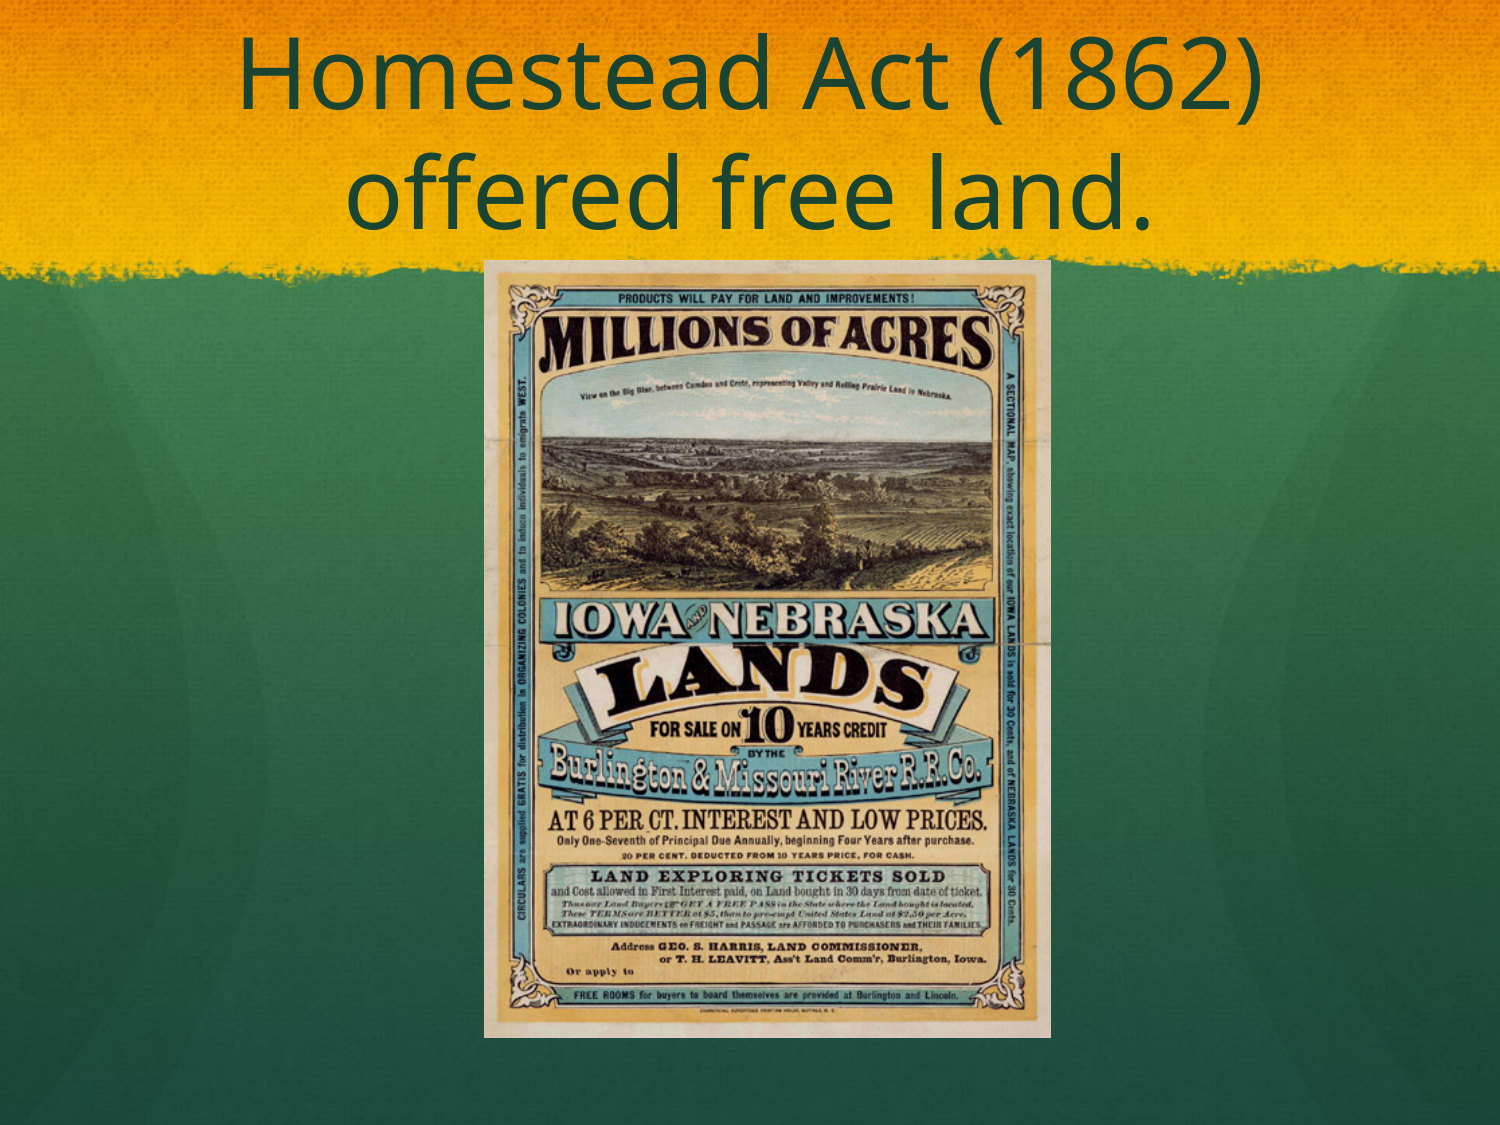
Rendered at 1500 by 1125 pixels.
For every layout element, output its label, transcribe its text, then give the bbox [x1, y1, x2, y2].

title Homestead Act (1862) offered free land. [125, 13, 1375, 246]
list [124, 260, 1410, 1039]
picture [0, 0, 1500, 1125]
